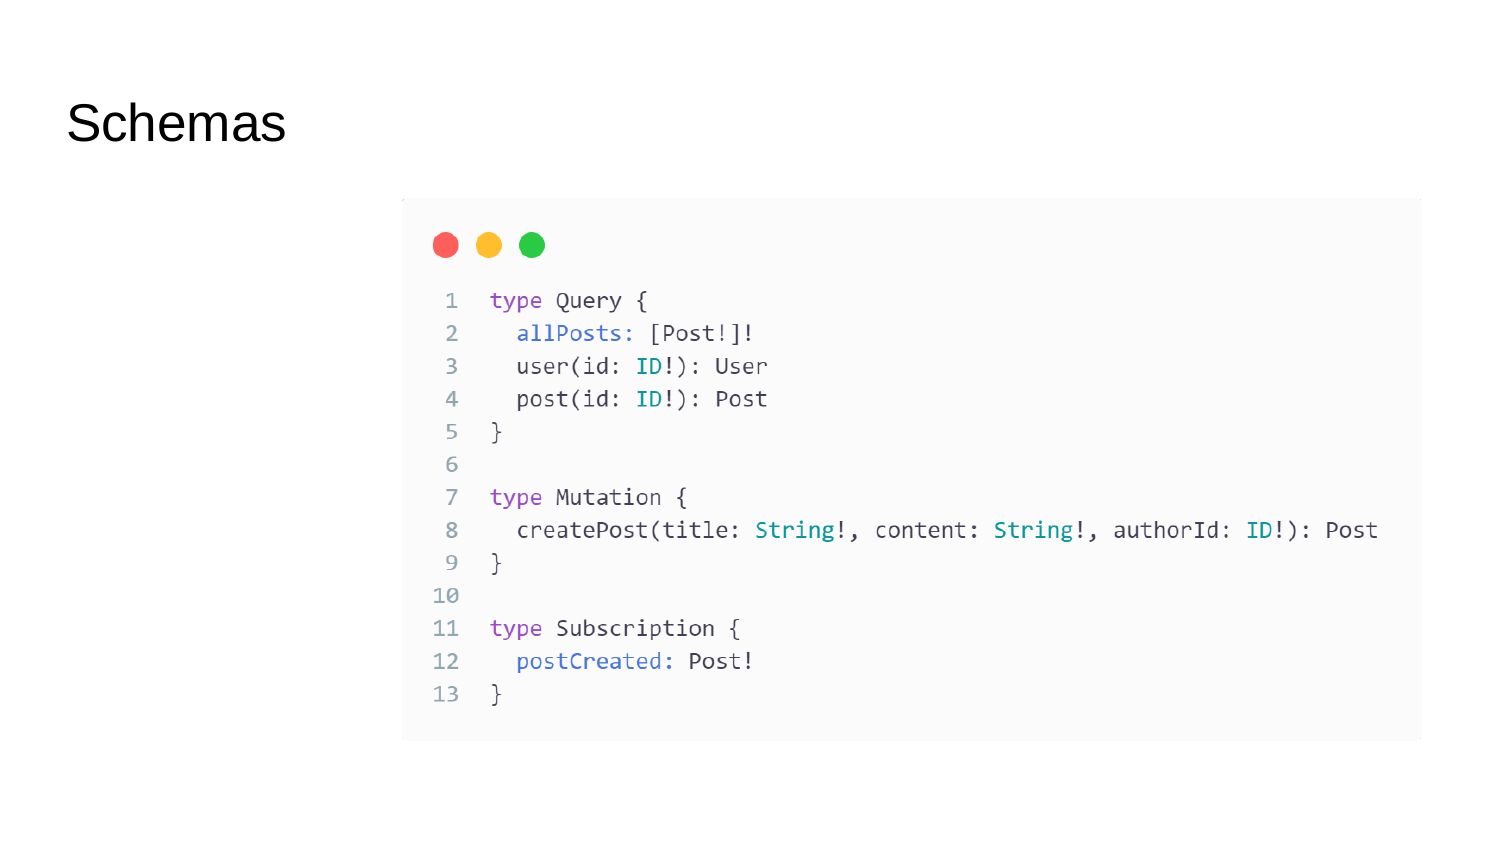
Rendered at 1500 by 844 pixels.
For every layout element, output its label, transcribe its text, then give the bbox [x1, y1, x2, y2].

picture [334, 130, 1489, 808]
title Schemas [51, 72, 1449, 167]
